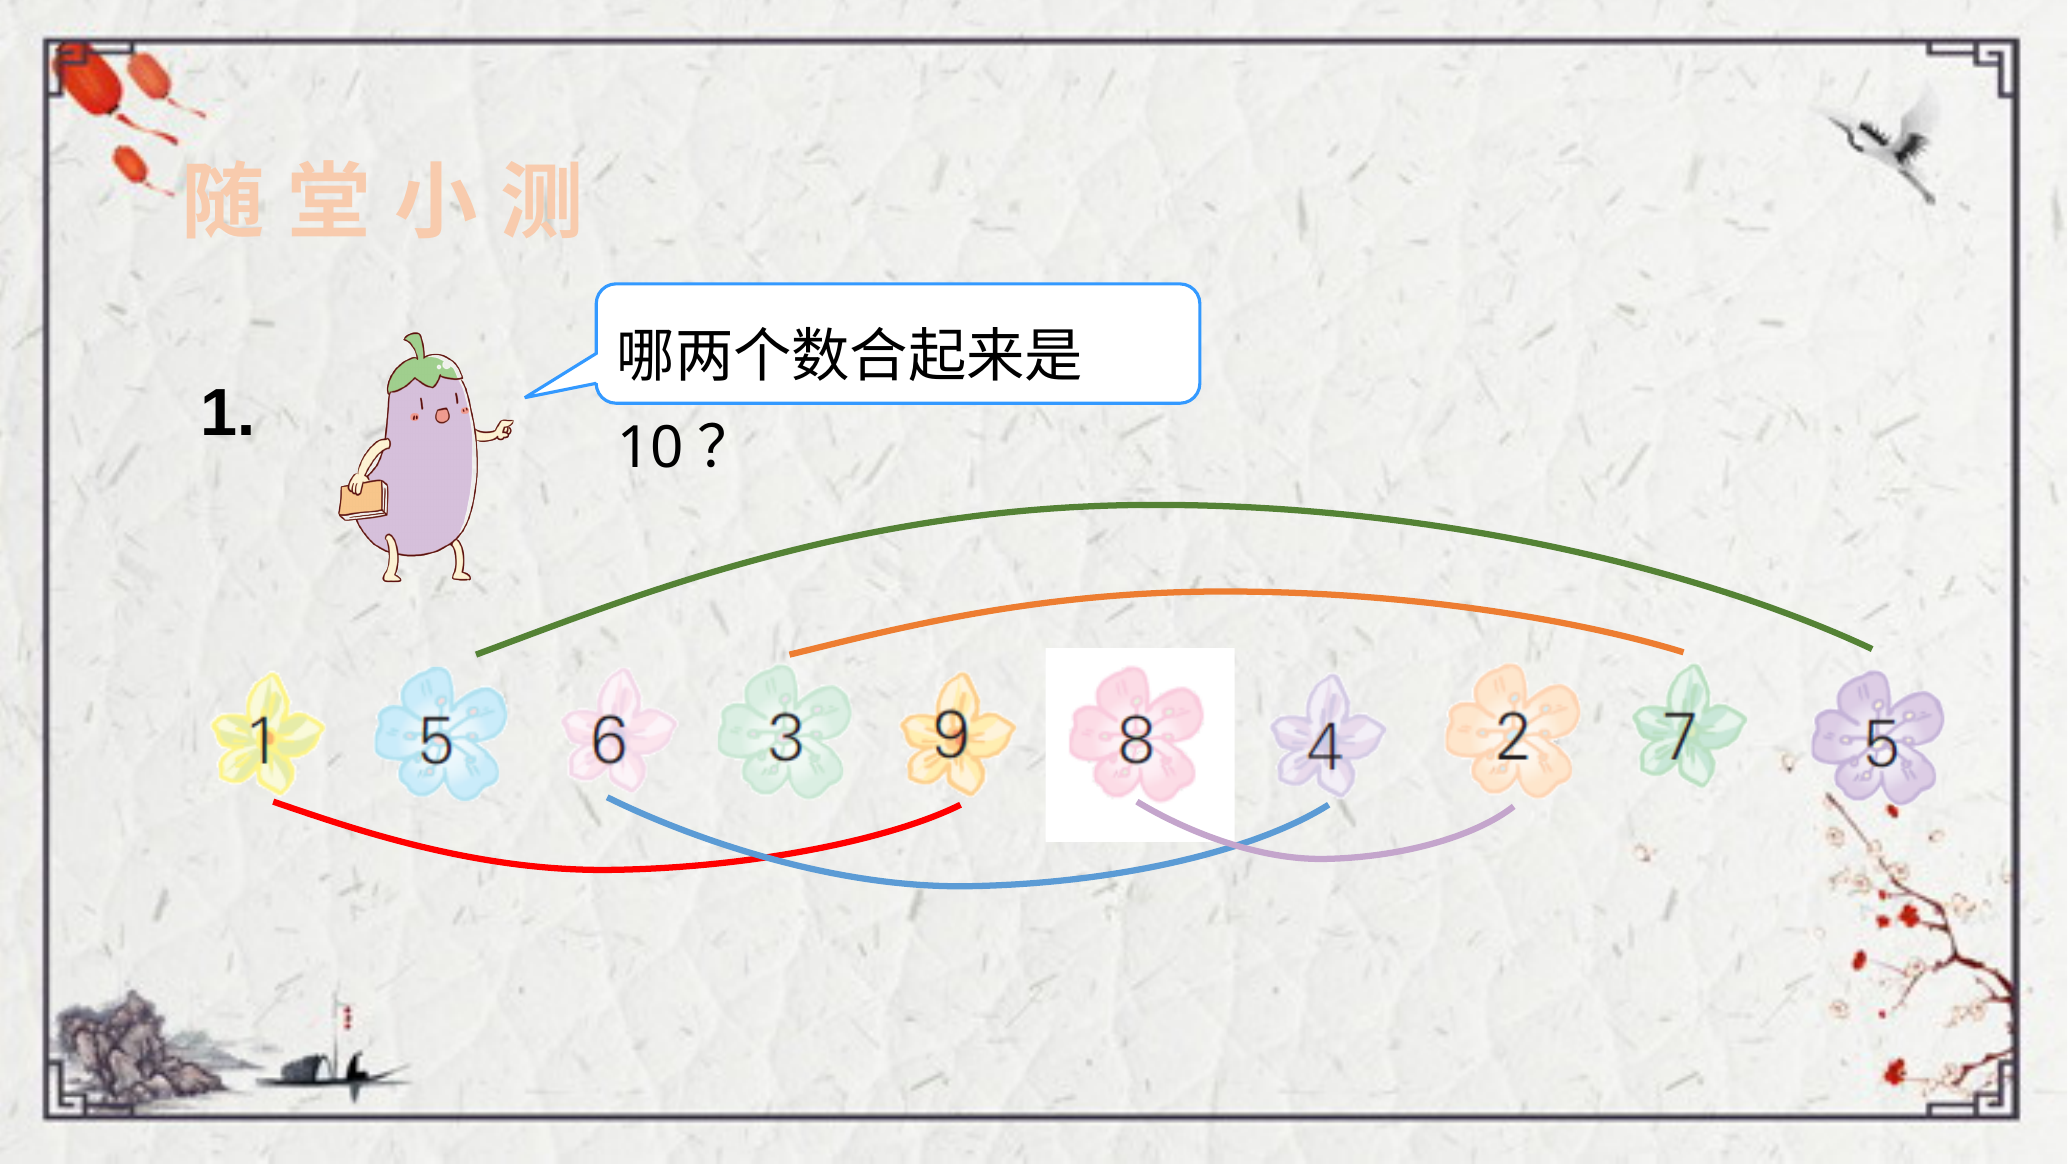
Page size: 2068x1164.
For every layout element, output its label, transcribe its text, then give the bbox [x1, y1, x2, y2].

picture [0, 0, 2068, 1164]
text_box 1. [185, 361, 301, 457]
text_box 随 堂 小 测 [166, 140, 637, 256]
text_box [731, 848, 1233, 888]
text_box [314, 283, 1200, 592]
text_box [196, 642, 1960, 848]
text_box [836, 590, 1652, 642]
text_box [1240, 848, 1420, 860]
text_box [1200, 504, 1860, 642]
text_box [422, 848, 764, 871]
text_box [507, 592, 1139, 642]
